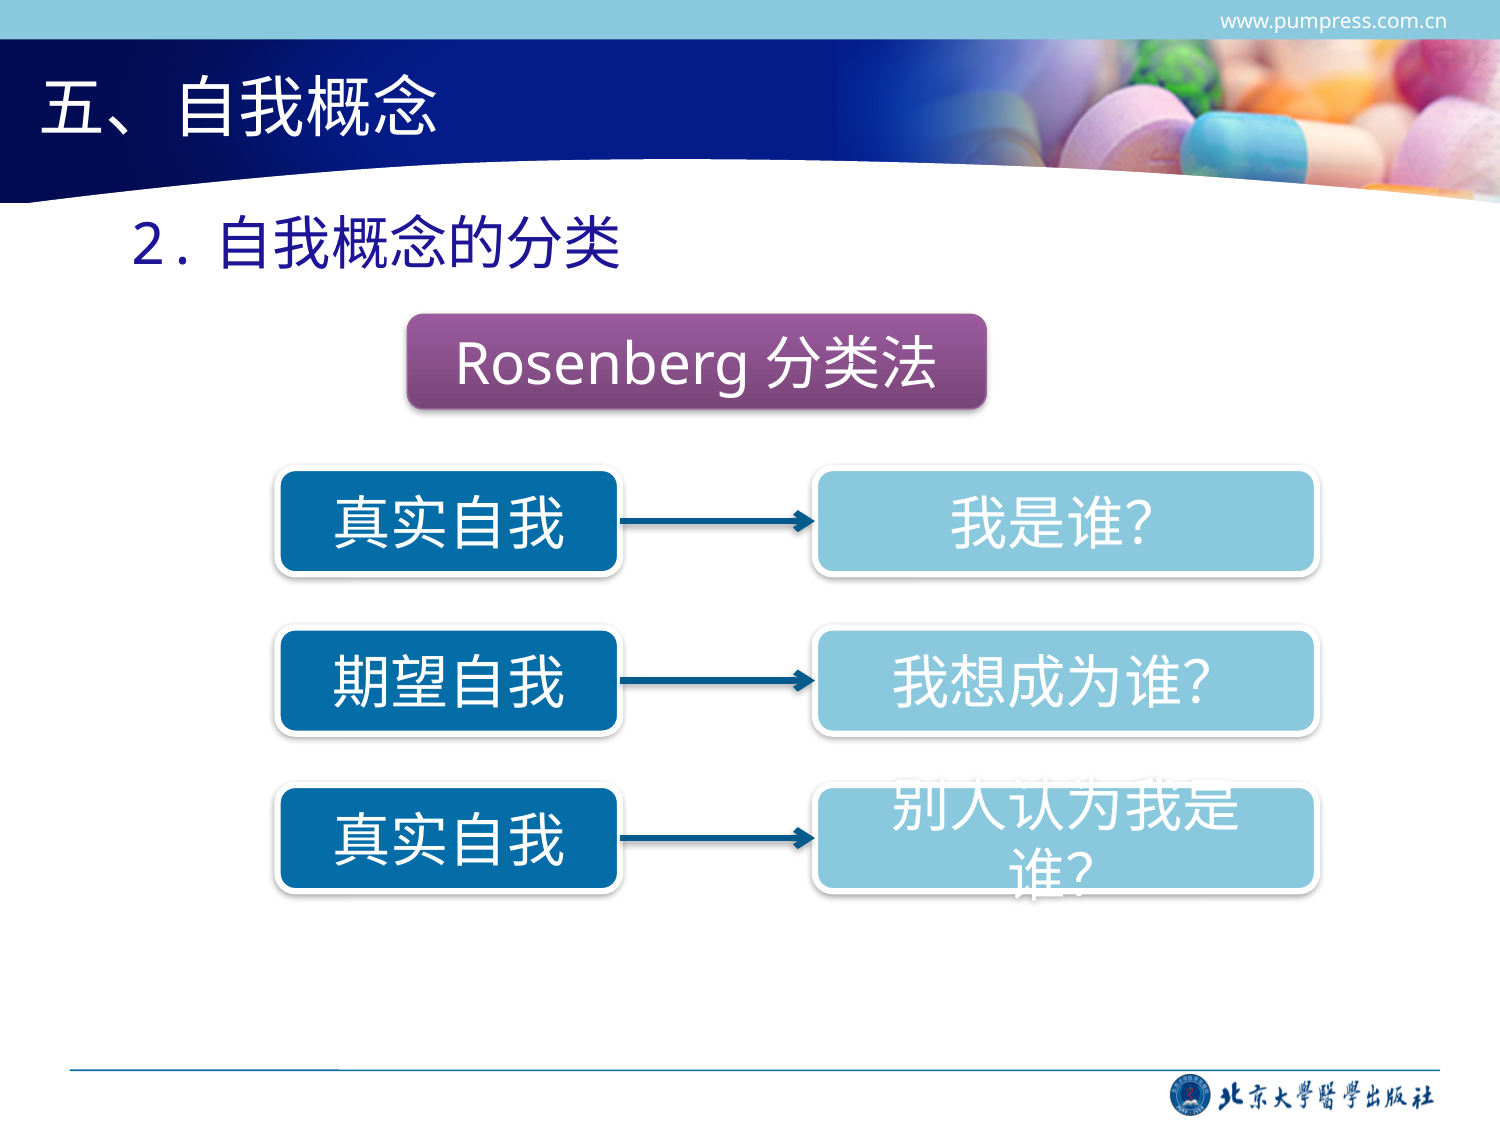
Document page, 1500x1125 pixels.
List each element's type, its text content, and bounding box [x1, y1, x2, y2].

slide_number www.pumpress.com.cn [1024, 0, 1463, 38]
title 五、自我概念 [23, 58, 1349, 152]
text_box 我想成为谁？ [811, 624, 1321, 737]
text_box 真实自我 [274, 464, 624, 578]
picture [0, 40, 1500, 203]
text_box 别人认为我是谁？ [811, 781, 1321, 895]
text_box 期望自我 [274, 624, 624, 737]
picture [1170, 1074, 1436, 1118]
text_box 我是谁？ [811, 464, 1321, 578]
list 2.自我概念的分类 [49, 198, 1463, 1026]
text_box 真实自我 [274, 781, 624, 895]
text_box Rosenberg分类法 [406, 313, 987, 410]
